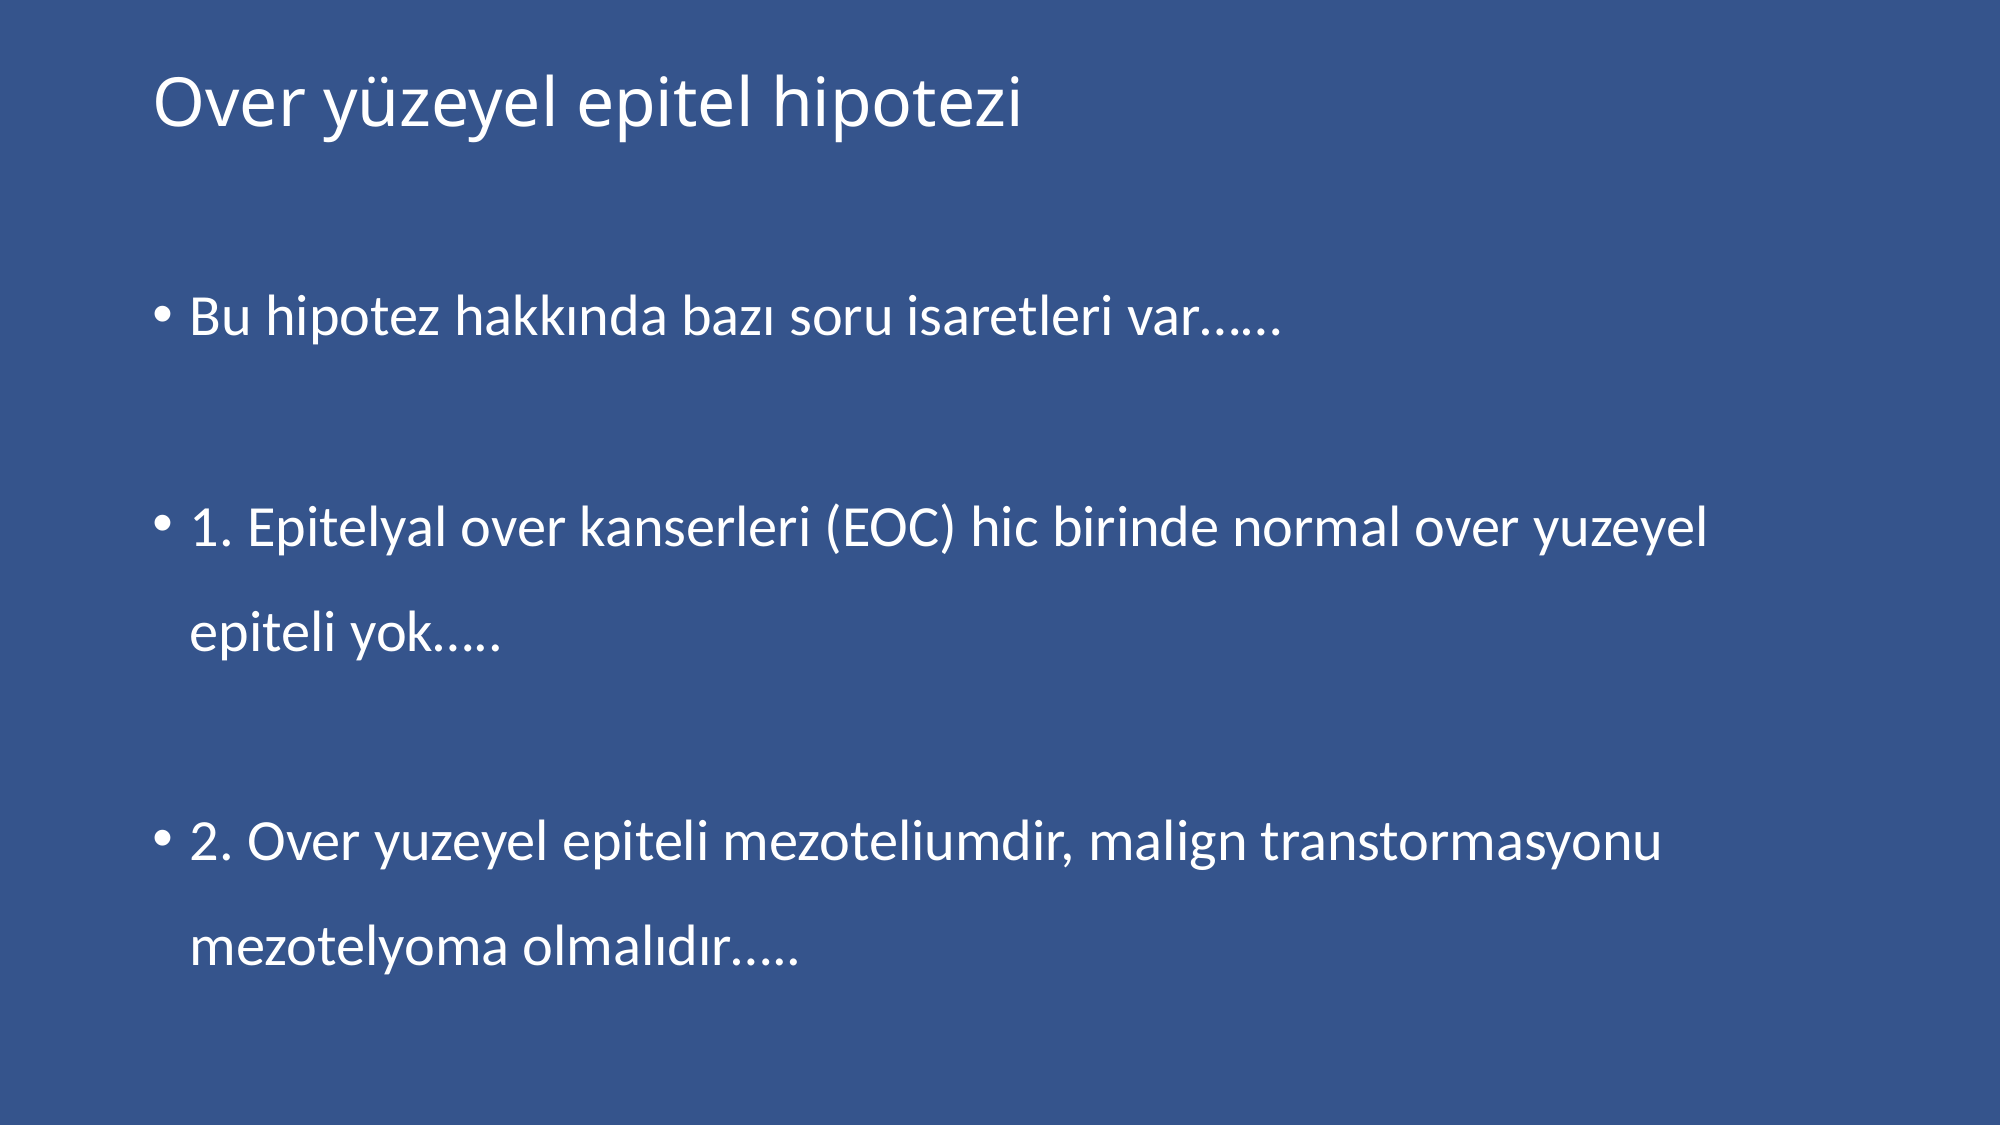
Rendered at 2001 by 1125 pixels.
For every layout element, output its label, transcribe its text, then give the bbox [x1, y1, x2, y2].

title Over yüzeyel epitel hipotezi [137, 59, 1863, 231]
list Bu hipotez hakkında bazı soru isaretleri var…… 1. Epitelyal over kanserleri (EOC) hic birinde normal over yuzeyel epiteli yok….. 2. Over yuzeyel epiteli mezoteliumdir, malign transtormasyonu mezotelyoma olmalıdır….. [137, 277, 1863, 1014]
